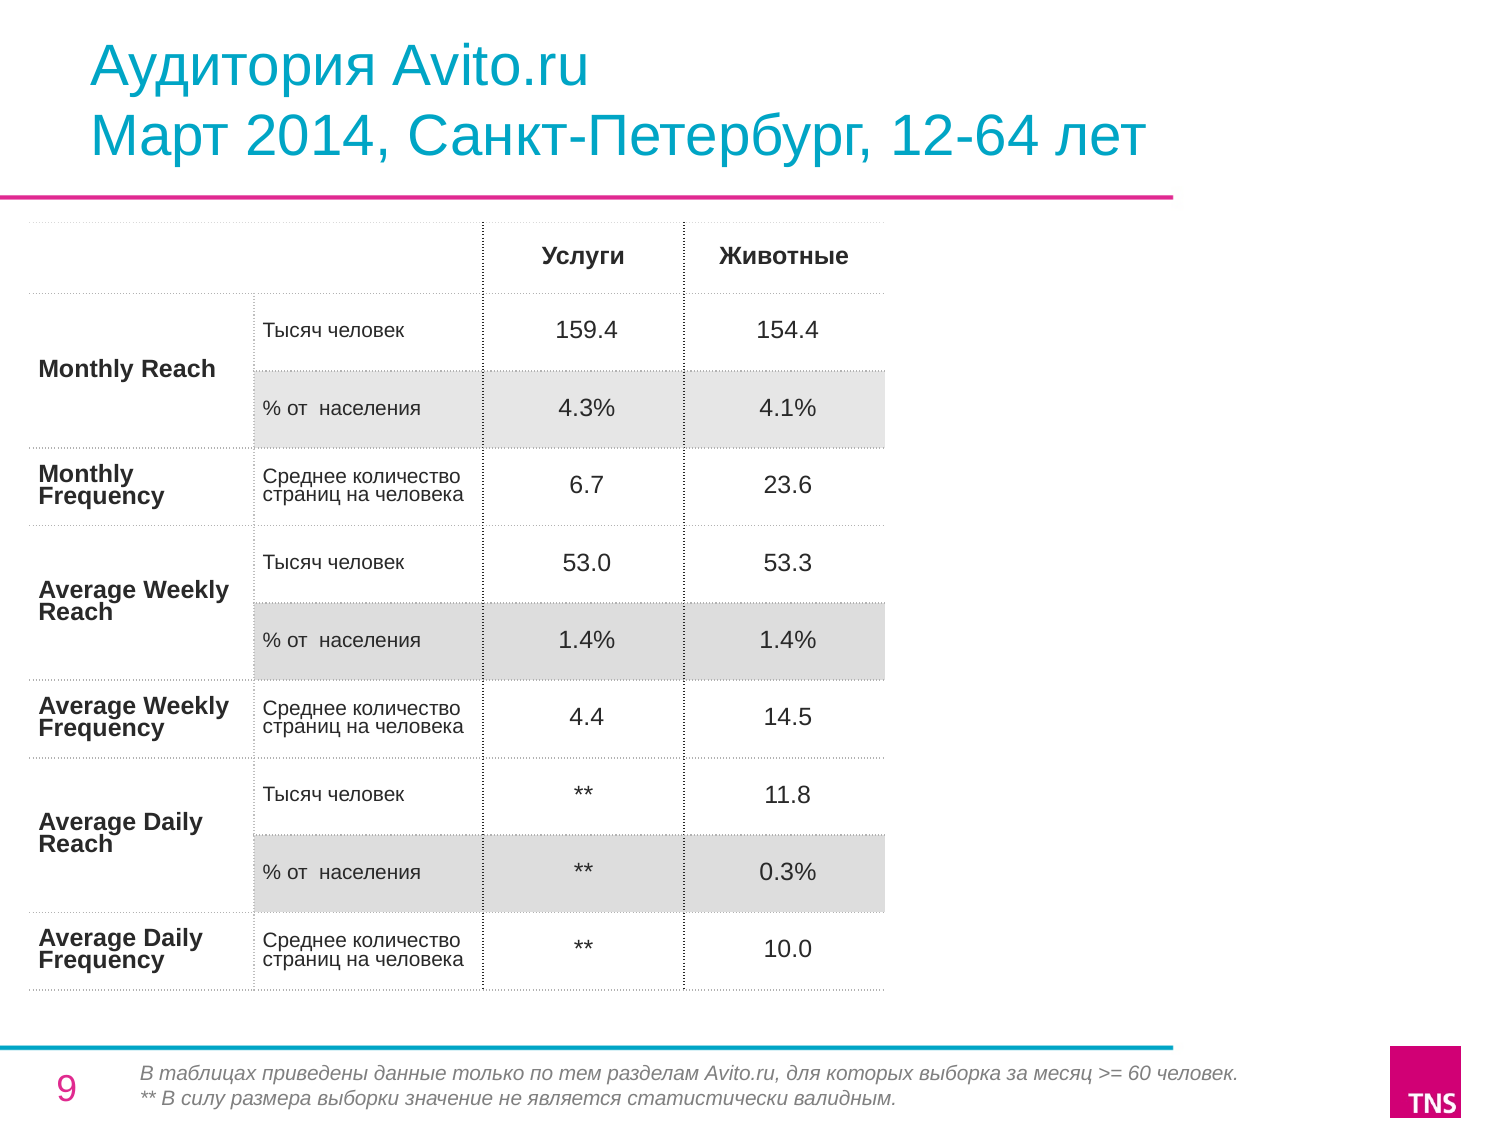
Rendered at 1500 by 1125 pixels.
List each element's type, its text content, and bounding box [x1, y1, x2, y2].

slide_number 9 [40, 1055, 392, 1125]
table_cell 0.3% [684, 835, 885, 912]
table_cell 159.4 [483, 294, 684, 371]
table_cell 4.1% [684, 371, 885, 448]
table_header Услуги [483, 223, 684, 294]
table_header Животные [684, 223, 885, 294]
table_cell 23.6 [684, 448, 885, 526]
table_cell Тысяч человек [254, 526, 483, 603]
table_cell ** [483, 835, 684, 912]
table_cell 11.8 [684, 758, 885, 835]
table_cell 4.3% [483, 371, 684, 448]
table_cell 53.3 [684, 526, 885, 603]
table_cell Среднее количество страниц на человека [254, 912, 483, 990]
table_cell 14.5 [684, 680, 885, 758]
table_cell 4.4 [483, 680, 684, 758]
table_header [29, 223, 483, 294]
table_cell % от населения [254, 603, 483, 680]
table_cell Monthly Frequency [29, 448, 254, 526]
table_cell Average Weekly Reach [29, 526, 254, 680]
table_cell 53.0 [483, 526, 684, 603]
table_cell Тысяч человек [254, 294, 483, 371]
picture [0, 0, 1500, 1125]
table_cell Среднее количество страниц на человека [254, 680, 483, 758]
table_cell 6.7 [483, 448, 684, 526]
table_cell Monthly Reach [29, 294, 254, 448]
table_cell Average Daily Frequency [29, 912, 254, 990]
table_cell 1.4% [684, 603, 885, 680]
table_cell ** [483, 758, 684, 835]
table_cell 1.4% [483, 603, 684, 680]
title Аудитория Avito.ru Март 2014, Санкт-Петербург, 12-64 лет [74, 8, 1476, 187]
table_cell Среднее количество страниц на человека [254, 448, 483, 526]
text_box В таблицах приведены данные только по тем разделам Avito.ru, для которых выборка за месяц >= 60 человек. ** В силу размера выборки значение не является статистически валидным. [124, 1052, 1463, 1117]
table_cell Тысяч человек [254, 758, 483, 835]
table_cell % от населения [254, 835, 483, 912]
table_cell 154.4 [684, 294, 885, 371]
table_cell ** [483, 912, 684, 990]
table_cell 10.0 [684, 912, 885, 990]
table_cell Average Daily Reach [29, 758, 254, 912]
table_cell Average Weekly Frequency [29, 680, 254, 758]
table_cell % от населения [254, 371, 483, 448]
